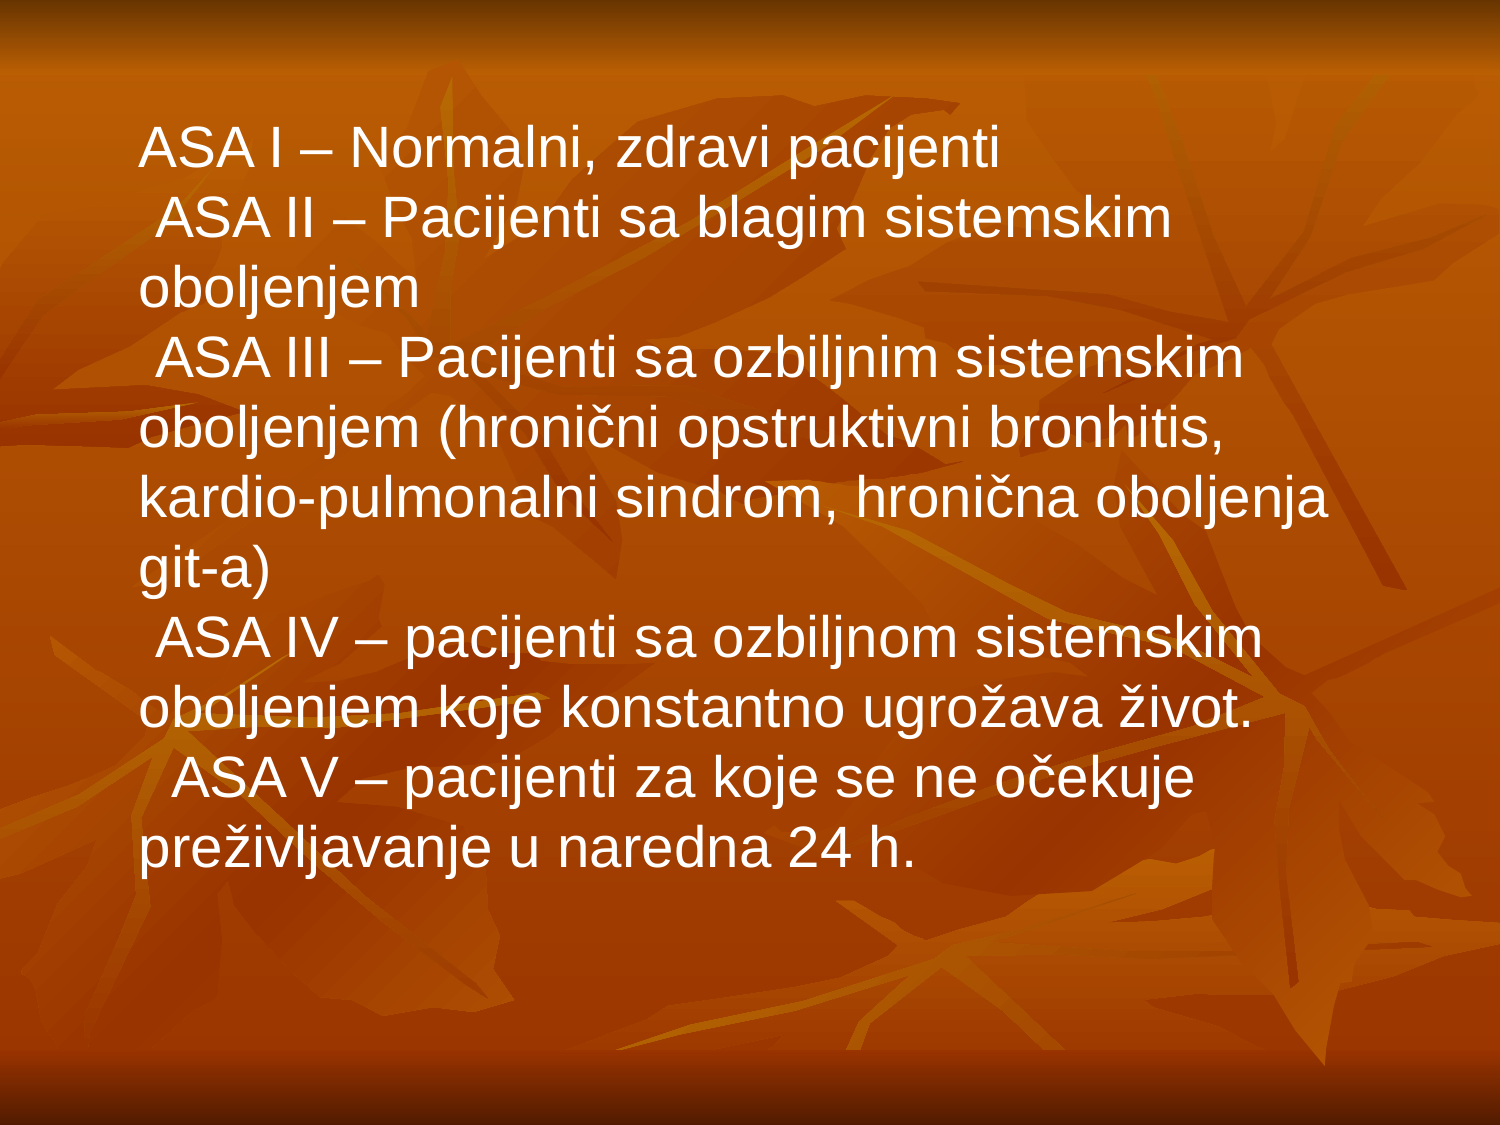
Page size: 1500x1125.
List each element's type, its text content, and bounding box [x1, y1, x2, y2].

text_box ASA I – Normalni, zdravi pacijenti ASA II – Pacijenti sa blagim sistemskim oboljenjem ASA III – Pacijenti sa ozbiljnim sistemskim oboljenjem (hronični opstruktivni bronhitis, kardio-pulmonalni sindrom, hronična oboljenja git-a) ASA IV – pacijenti sa ozbiljnom sistemskim oboljenjem koje konstantno ugrožava život. ASA V – pacijenti za koje se ne očekuje preživljavanje u naredna 24 h. [123, 101, 1400, 887]
